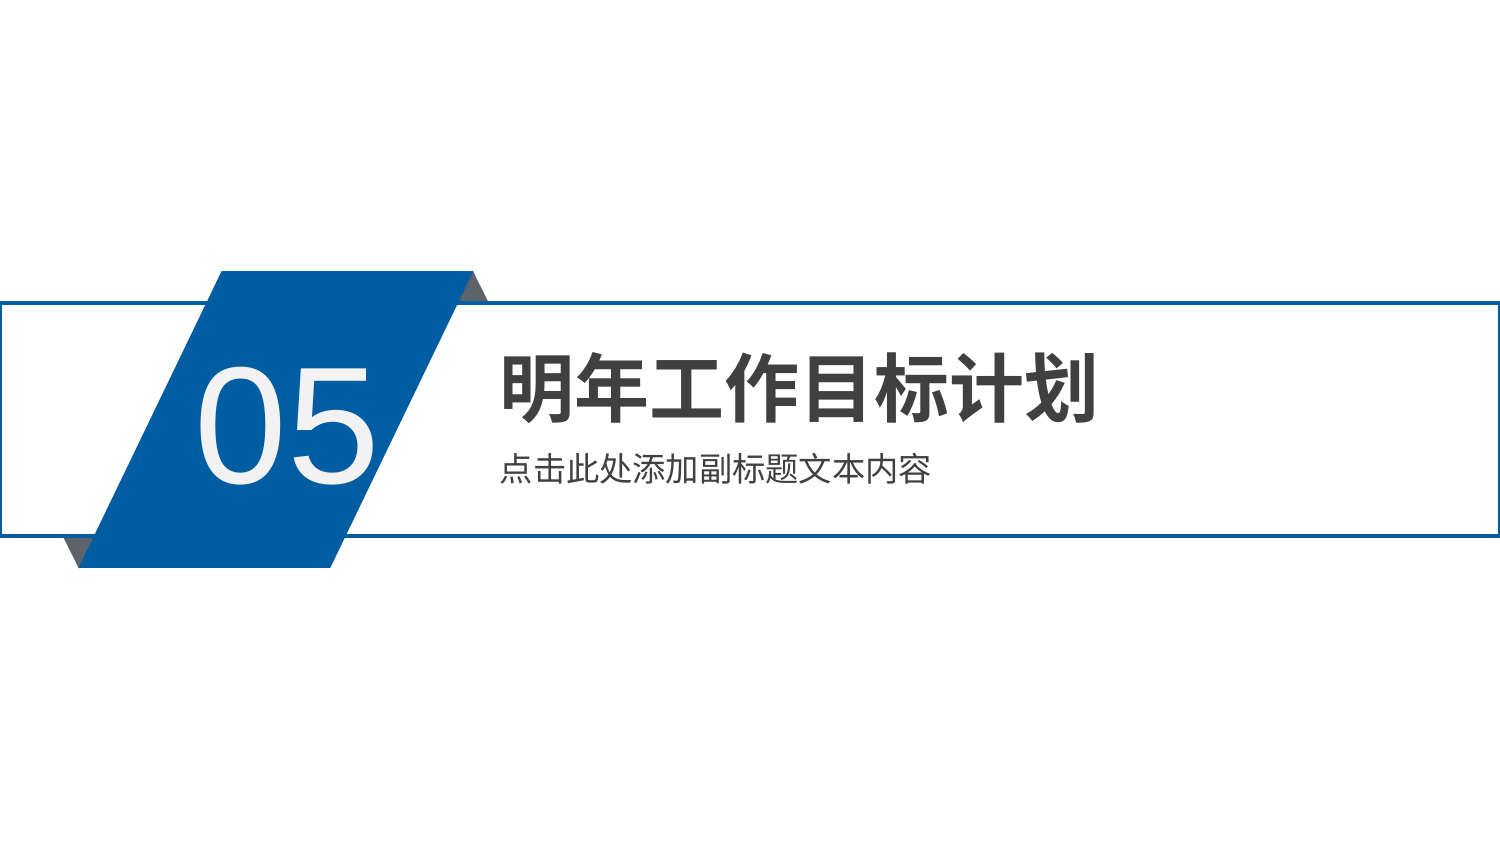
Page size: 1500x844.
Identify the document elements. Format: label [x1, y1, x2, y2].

text_box [0, 270, 1500, 569]
